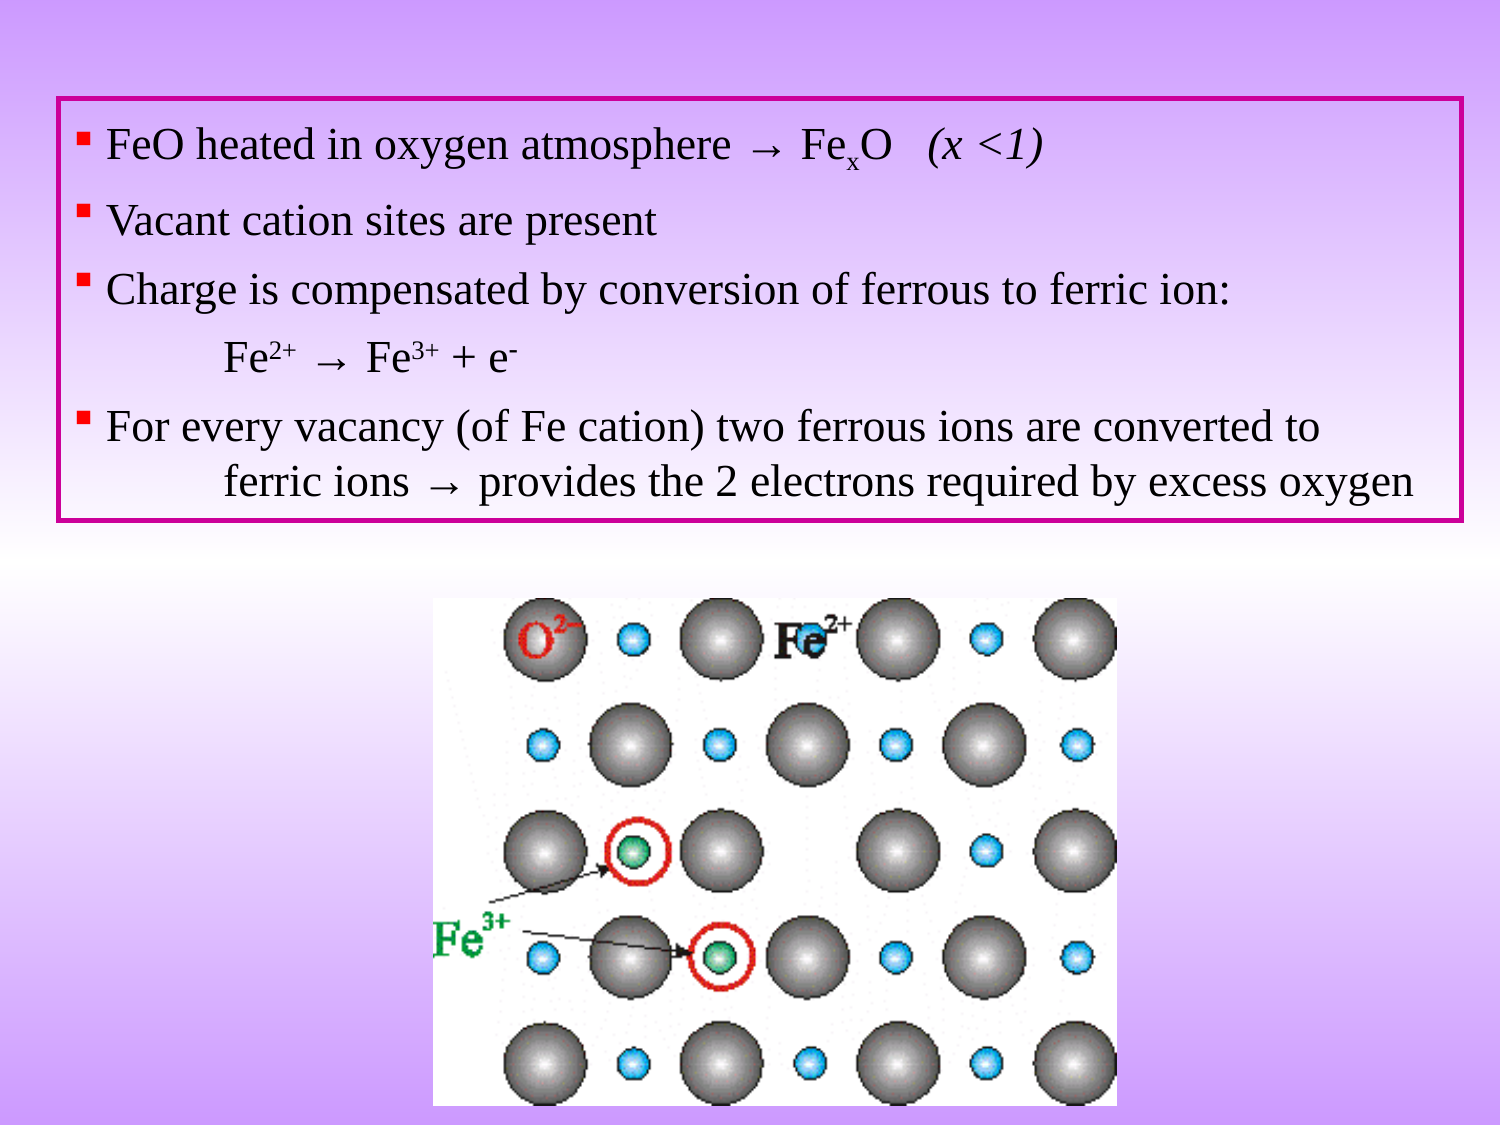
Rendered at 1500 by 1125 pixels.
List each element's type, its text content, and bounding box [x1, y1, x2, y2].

picture [433, 598, 1118, 1106]
text_box FeO heated in oxygen atmosphere → FexO (x <1) Vacant cation sites are present Charge is compensated by conversion of ferrous to ferric ion: Fe2+ → Fe3+ + e For every vacancy (of Fe cation) two ferrous ions are converted to ferric ions → provides the 2 electrons required by excess oxygen [58, 98, 1462, 521]
